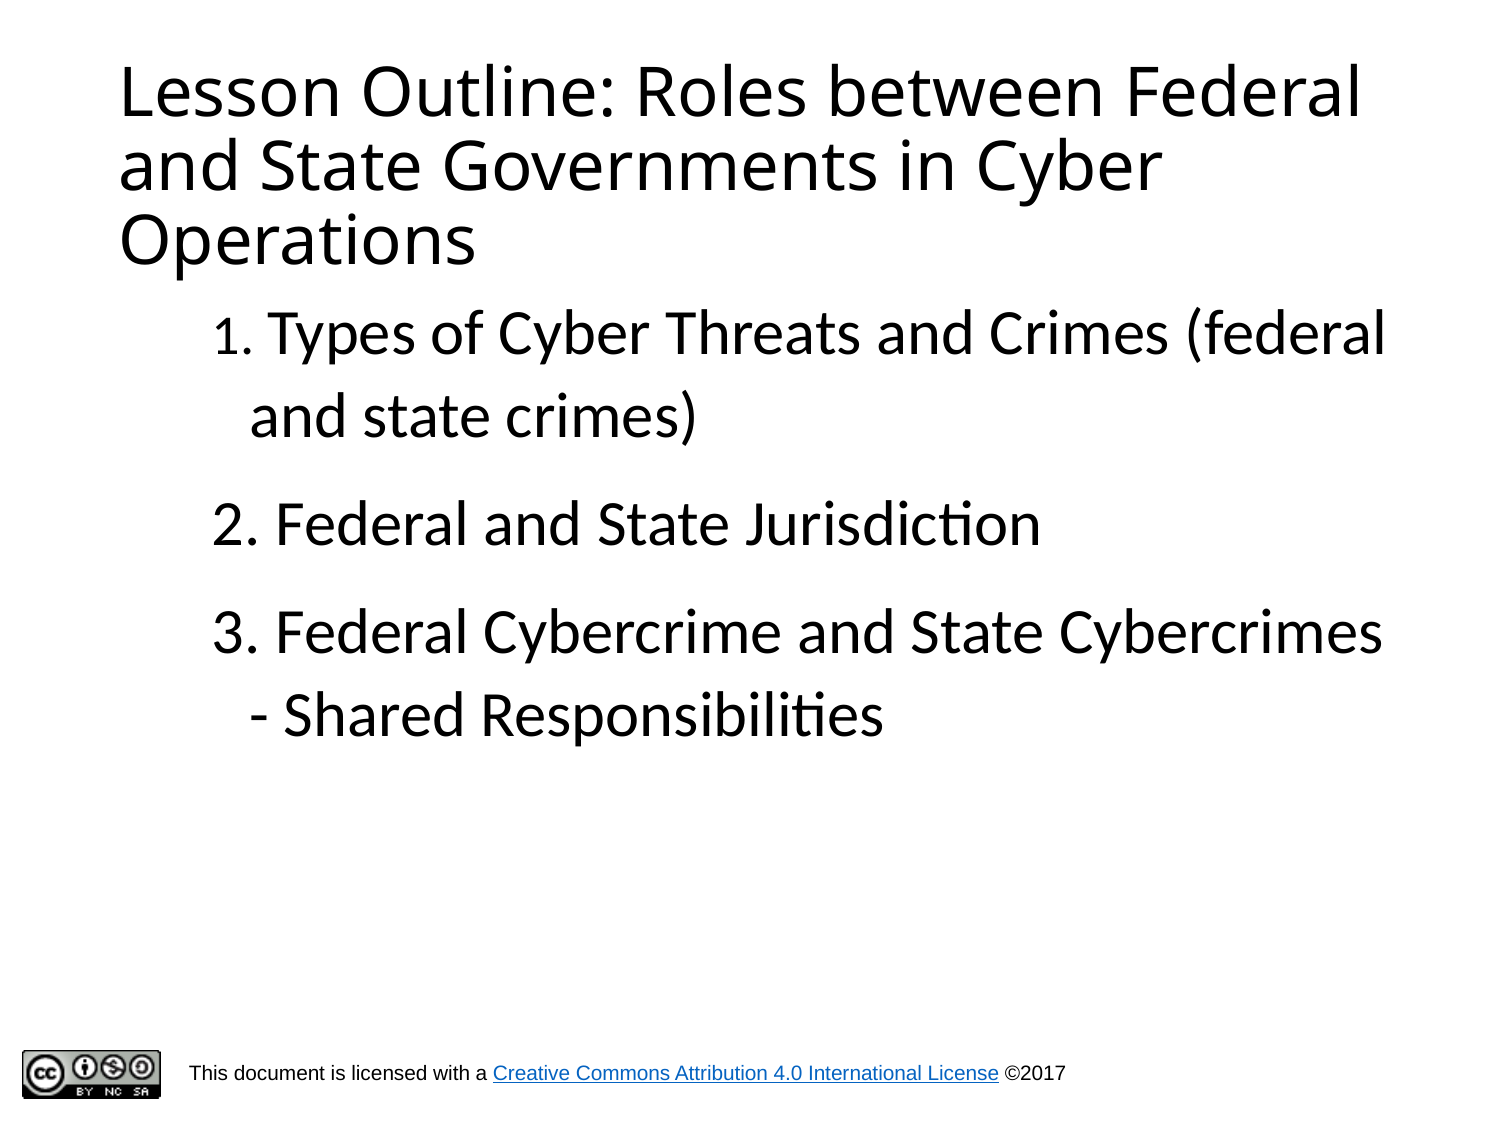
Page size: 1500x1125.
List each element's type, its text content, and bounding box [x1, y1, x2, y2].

list Types of Cyber Threats and Crimes (federal and state crimes) Federal and State Jurisdiction Federal Cybercrime and State Cybercrimes - Shared Responsibilities [102, 277, 1411, 992]
title Lesson Outline: Roles between Federal and State Governments in Cyber Operations [102, 59, 1398, 277]
picture [22, 1050, 161, 1099]
